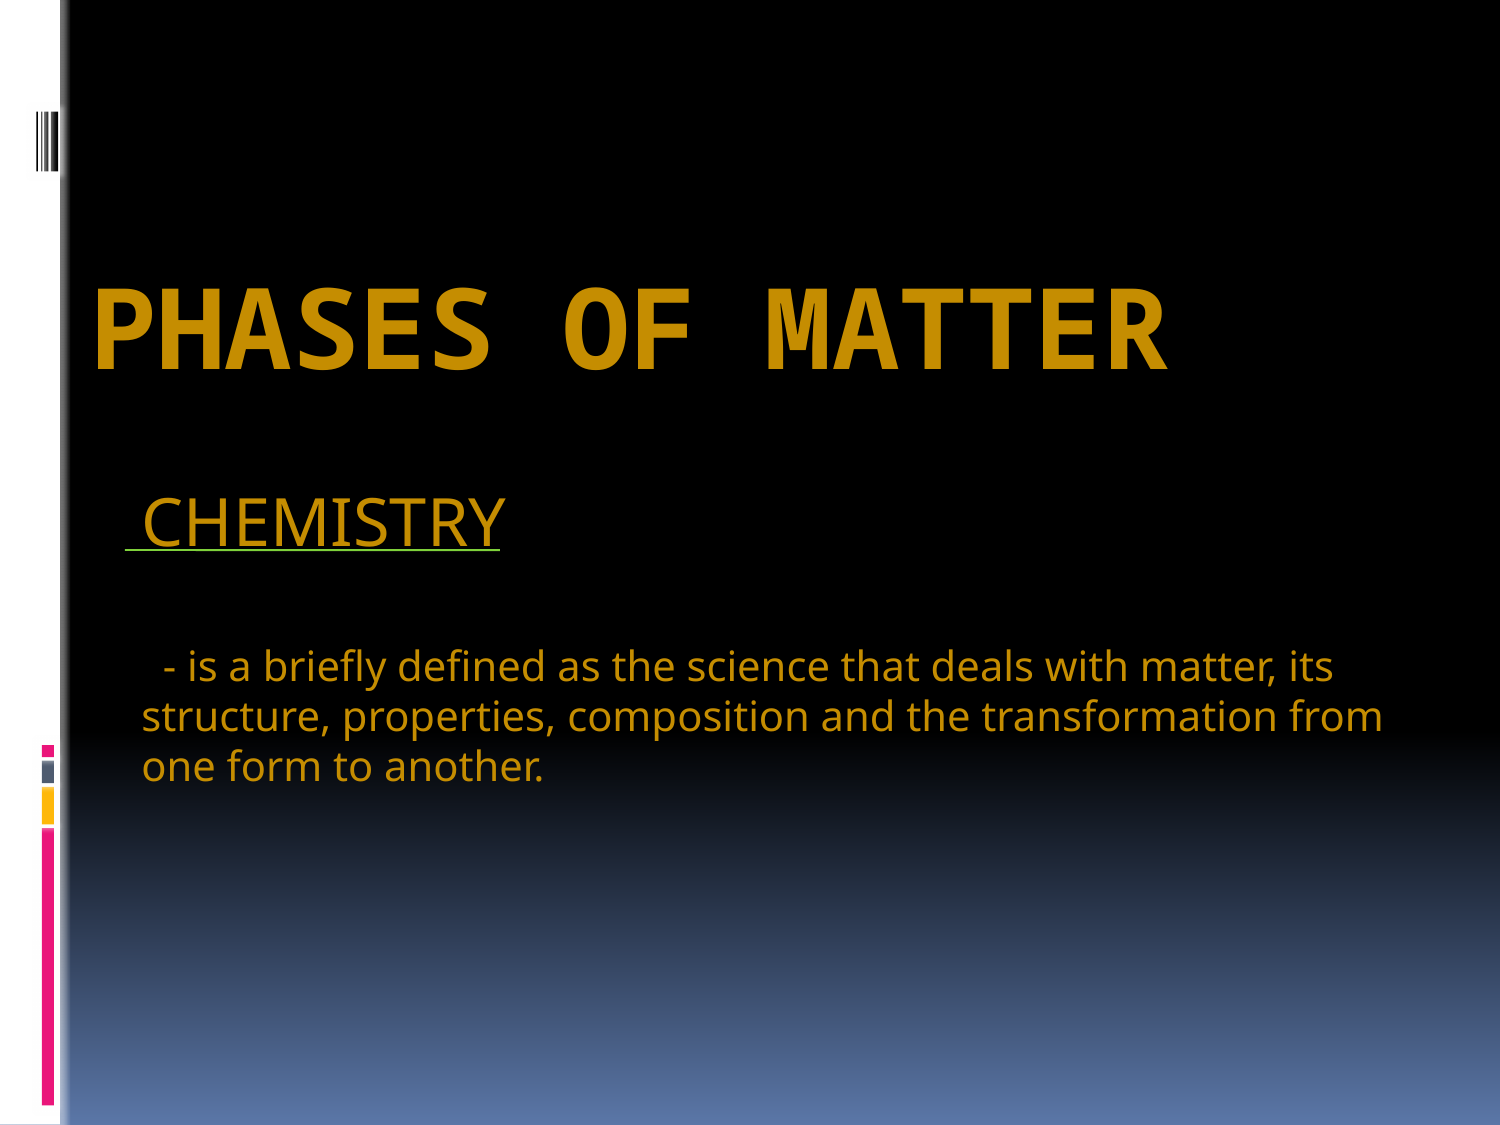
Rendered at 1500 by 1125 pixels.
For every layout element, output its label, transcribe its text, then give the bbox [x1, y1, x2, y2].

title Phases of Matter [75, 249, 1350, 363]
subtitle CHEMISTRY - is a briefly defined as the science that deals with matter, its structure, properties, composition and the transformation from one form to another. [125, 299, 1400, 798]
